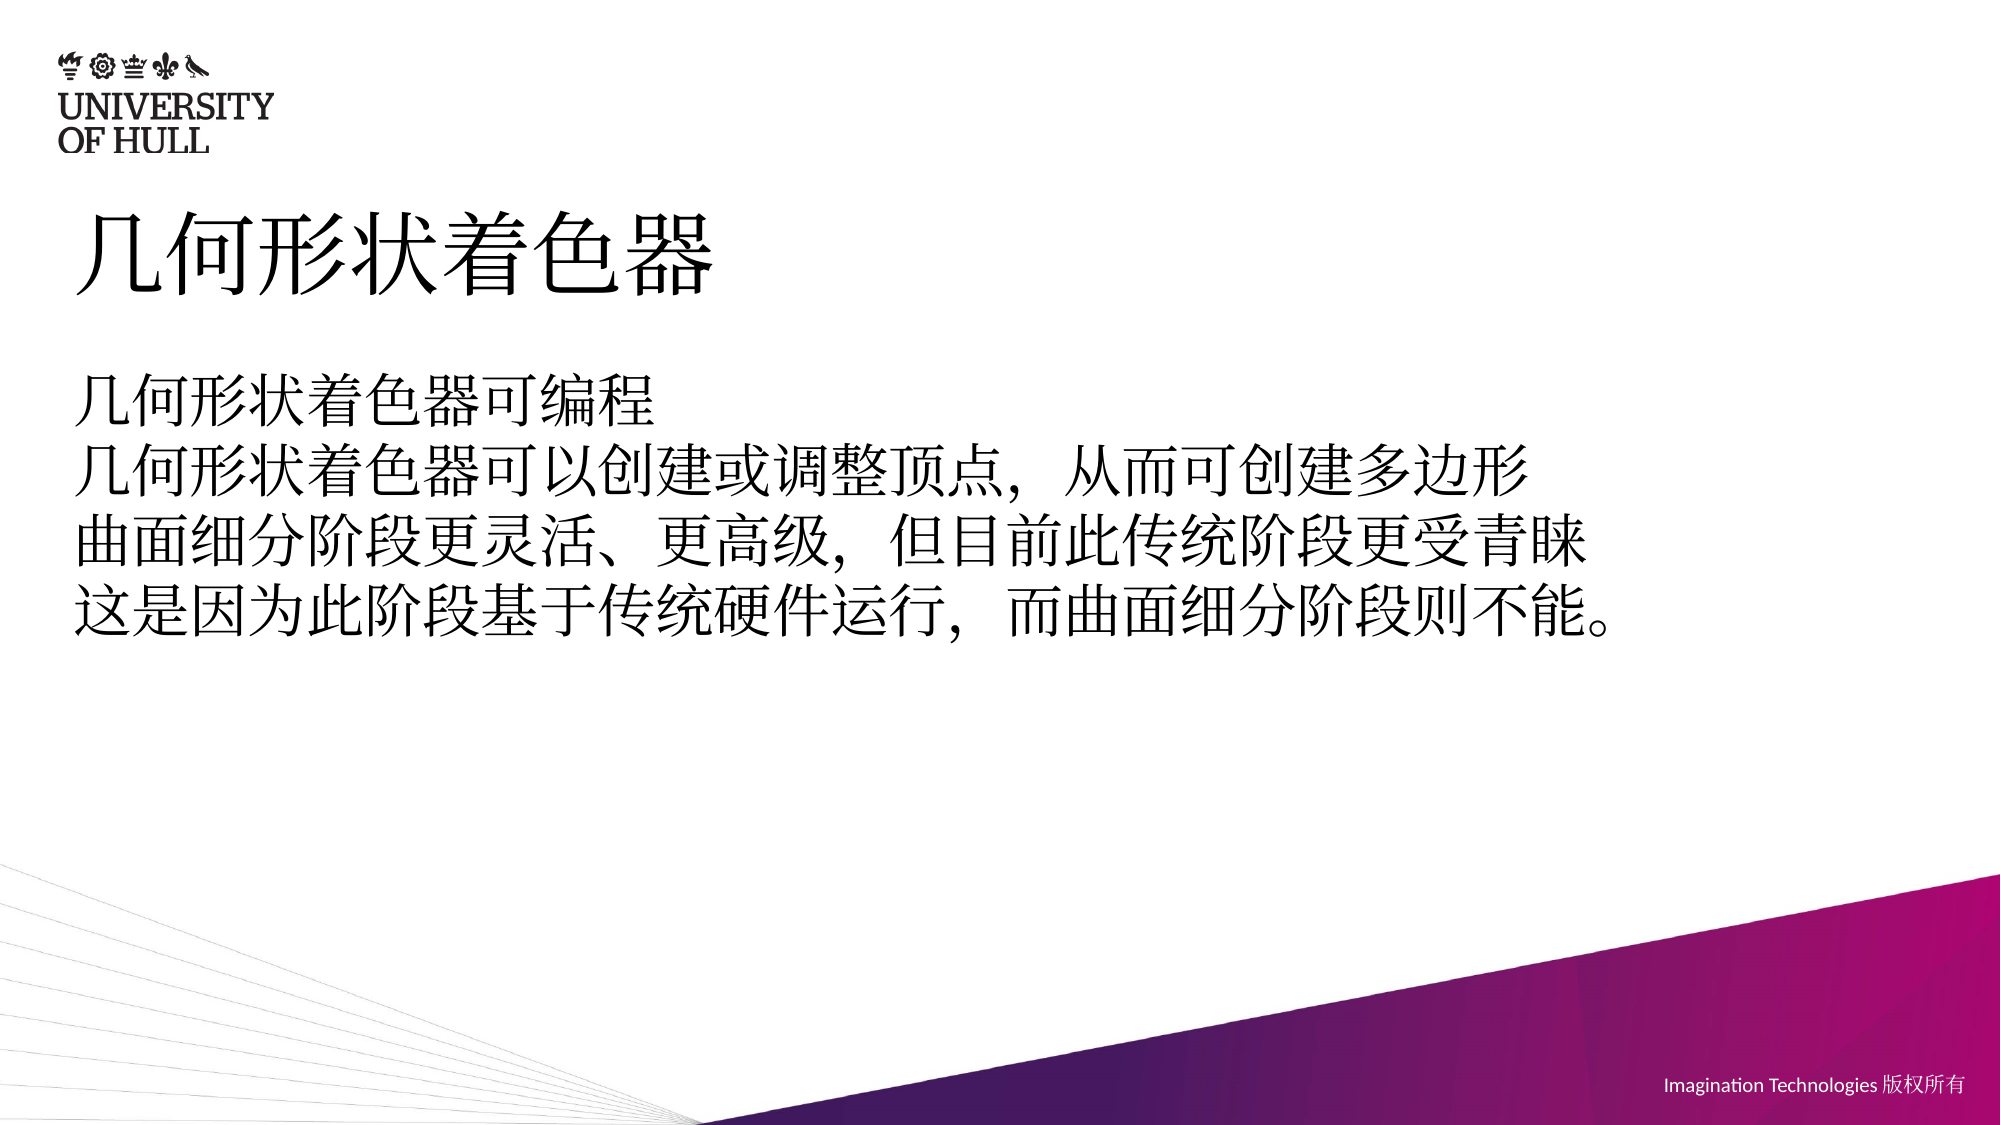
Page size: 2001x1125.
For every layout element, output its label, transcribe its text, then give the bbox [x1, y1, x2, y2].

list 几何形状着色器可编程 几何形状着色器可以创建或调整顶点，从而可创建多边形 曲面细分阶段更灵活、更高级，但目前此传统阶段更受青睐 这是因为此阶段基于传统硬件运行，而曲面细分阶段则不能。 [57, 356, 1931, 1074]
title 几何形状着色器 [57, 178, 1931, 340]
picture [0, 0, 2000, 1125]
